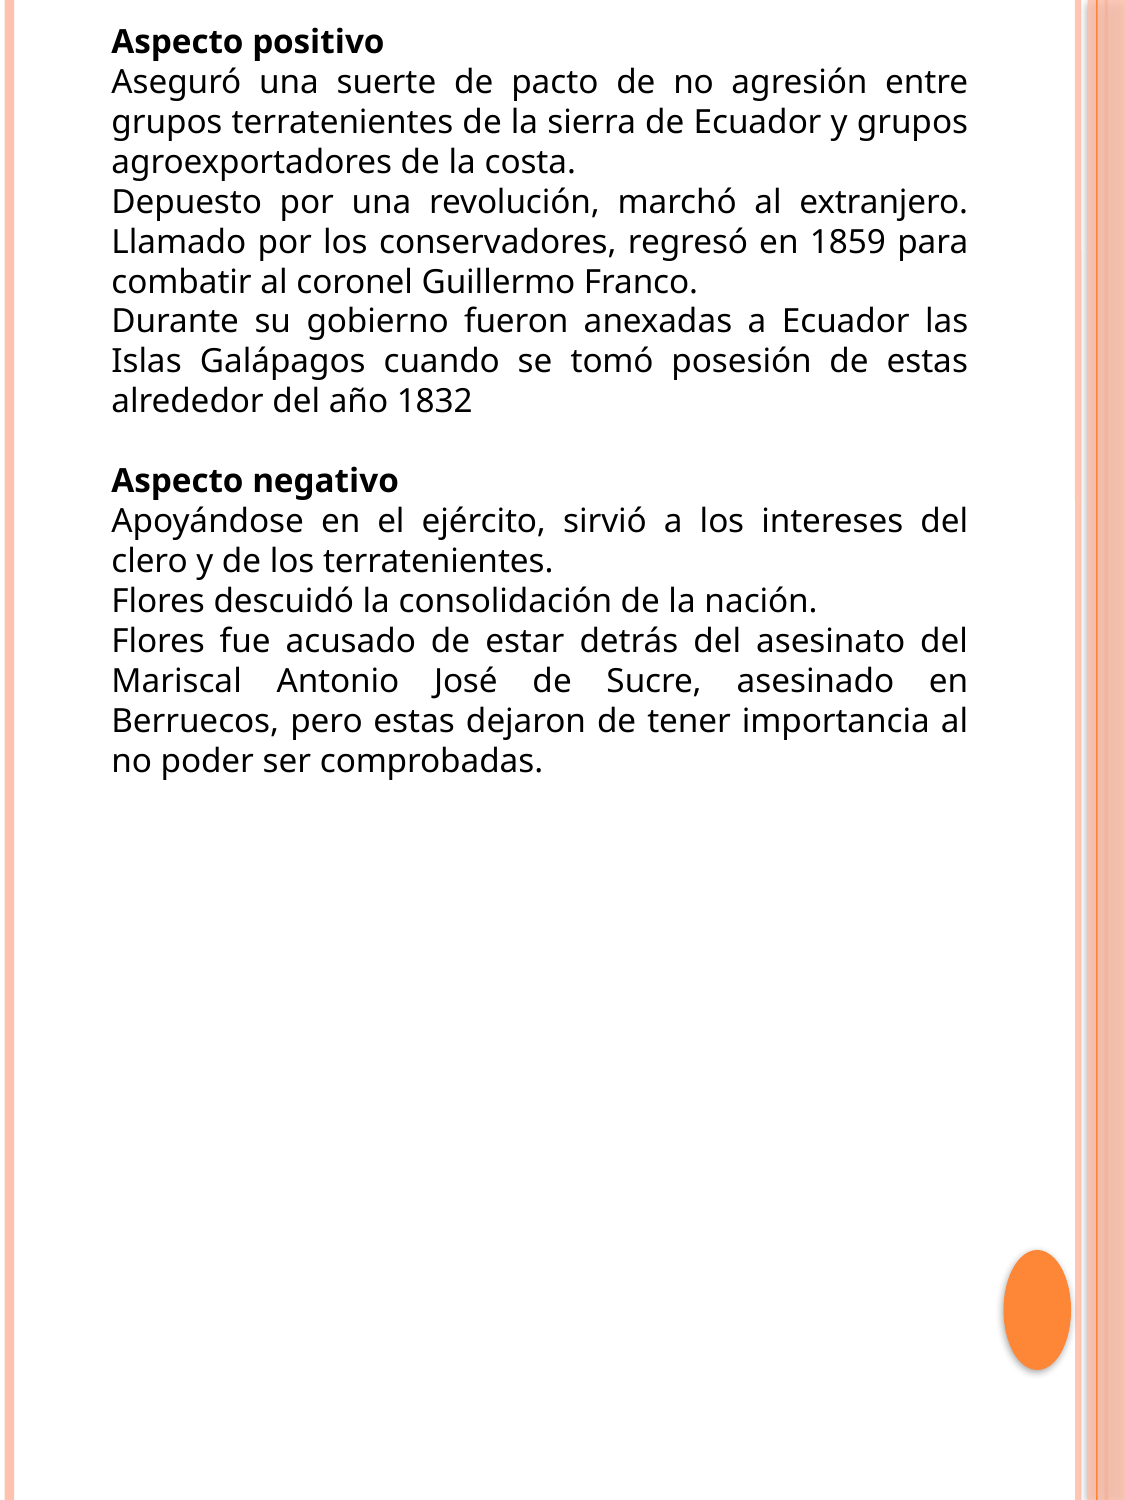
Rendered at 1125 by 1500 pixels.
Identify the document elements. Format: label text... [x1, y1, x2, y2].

text_box Aspecto positivo Aseguró una suerte de pacto de no agresión entre grupos terratenientes de la sierra de Ecuador y grupos agroexportadores de la costa. Depuesto por una revolución, marchó al extranjero. Llamado por los conservadores, regresó en 1859 para combatir al coronel Guillermo Franco. Durante su gobierno fueron anexadas a Ecuador las Islas Galápagos cuando se tomó posesión de estas alrededor del año 1832 Aspecto negativo Apoyándose en el ejército, sirvió a los intereses del clero y de los terratenientes. Flores descuidó la consolidación de la nación. Flores fue acusado de estar detrás del asesinato del Mariscal Antonio José de Sucre, asesinado en Berruecos, pero estas dejaron de tener importancia al no poder ser comprobadas. [96, 12, 985, 787]
